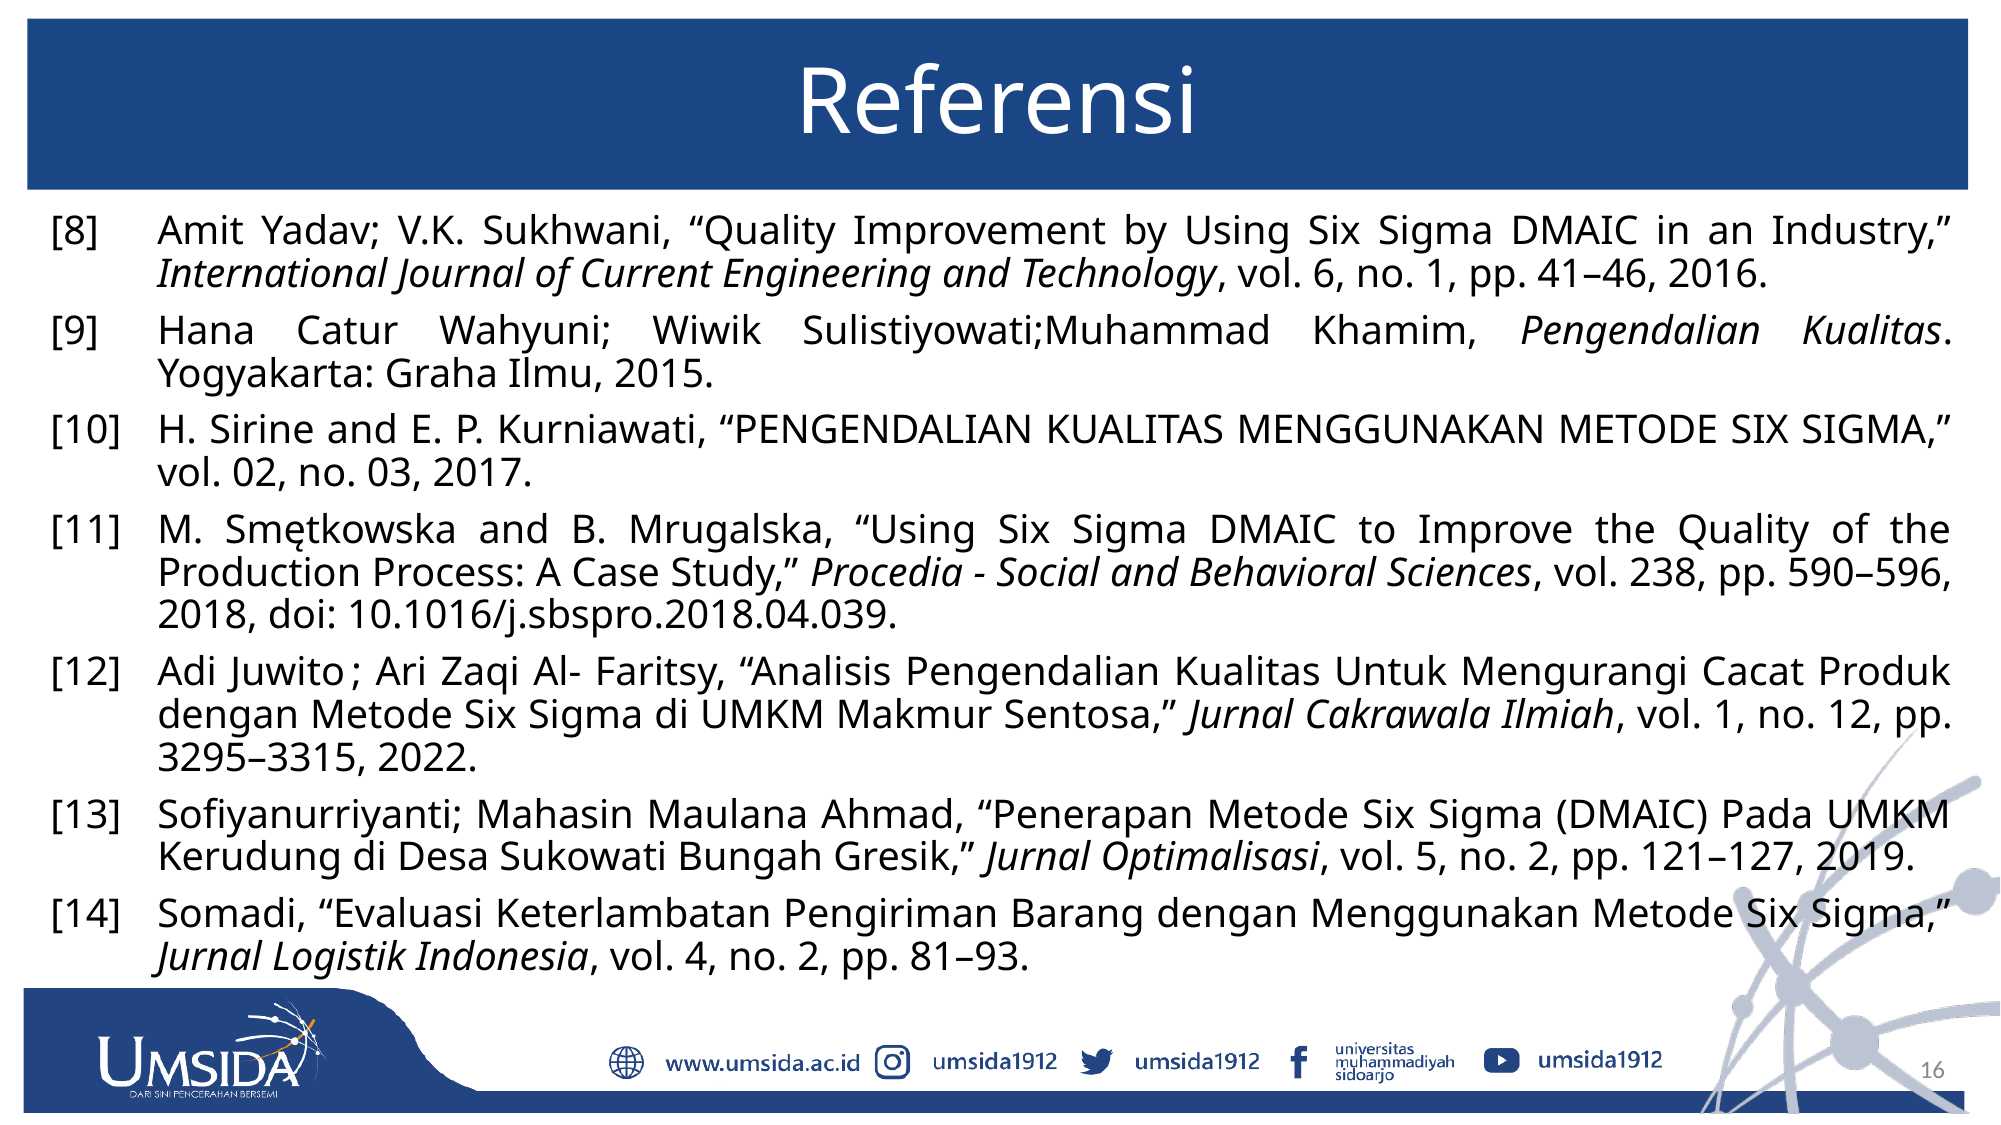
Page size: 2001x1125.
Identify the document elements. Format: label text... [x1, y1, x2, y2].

title Referensi [27, 18, 1969, 190]
picture [23, 51, 2001, 1114]
list [8] Amit Yadav; V.K. Sukhwani, “Quality Improvement by Using Six Sigma DMAIC in an Industry,” International Journal of Current Engineering and Technology, vol. 6, no. 1, pp. 41–46, 2016. [9] Hana Catur Wahyuni; Wiwik Sulistiyowati;Muhammad Khamim, Pengendalian Kualitas. Yogyakarta: Graha Ilmu, 2015. [10] H. Sirine and E. P. Kurniawati, “PENGENDALIAN KUALITAS MENGGUNAKAN METODE SIX SIGMA,” vol. 02, no. 03, 2017. [11] M. Smętkowska and B. Mrugalska, “Using Six Sigma DMAIC to Improve the Quality of the Production Process: A Case Study,” Procedia - Social and Behavioral Sciences, vol. 238, pp. 590–596, 2018, doi: 10.1016/j.sbspro.2018.04.039. [12] Adi Juwito ; Ari Zaqi Al- Faritsy, “Analisis Pengendalian Kualitas Untuk Mengurangi Cacat Produk dengan Metode Six Sigma di UMKM Makmur Sentosa,” Jurnal Cakrawala Ilmiah, vol. 1, no. 12, pp. 3295–3315, 2022. [13] Sofiyanurriyanti; Mahasin Maulana Ahmad, “Penerapan Metode Six Sigma (DMAIC) Pada UMKM Kerudung di Desa Sukowati Bungah Gresik,” Jurnal Optimalisasi, vol. 5, no. 2, pp. 121–127, 2019. [14] Somadi, “Evaluasi Keterlambatan Pengiriman Barang dengan Menggunakan Metode Six Sigma,” Jurnal Logistik Indonesia, vol. 4, no. 2, pp. 81–93. [27, 203, 1969, 1039]
